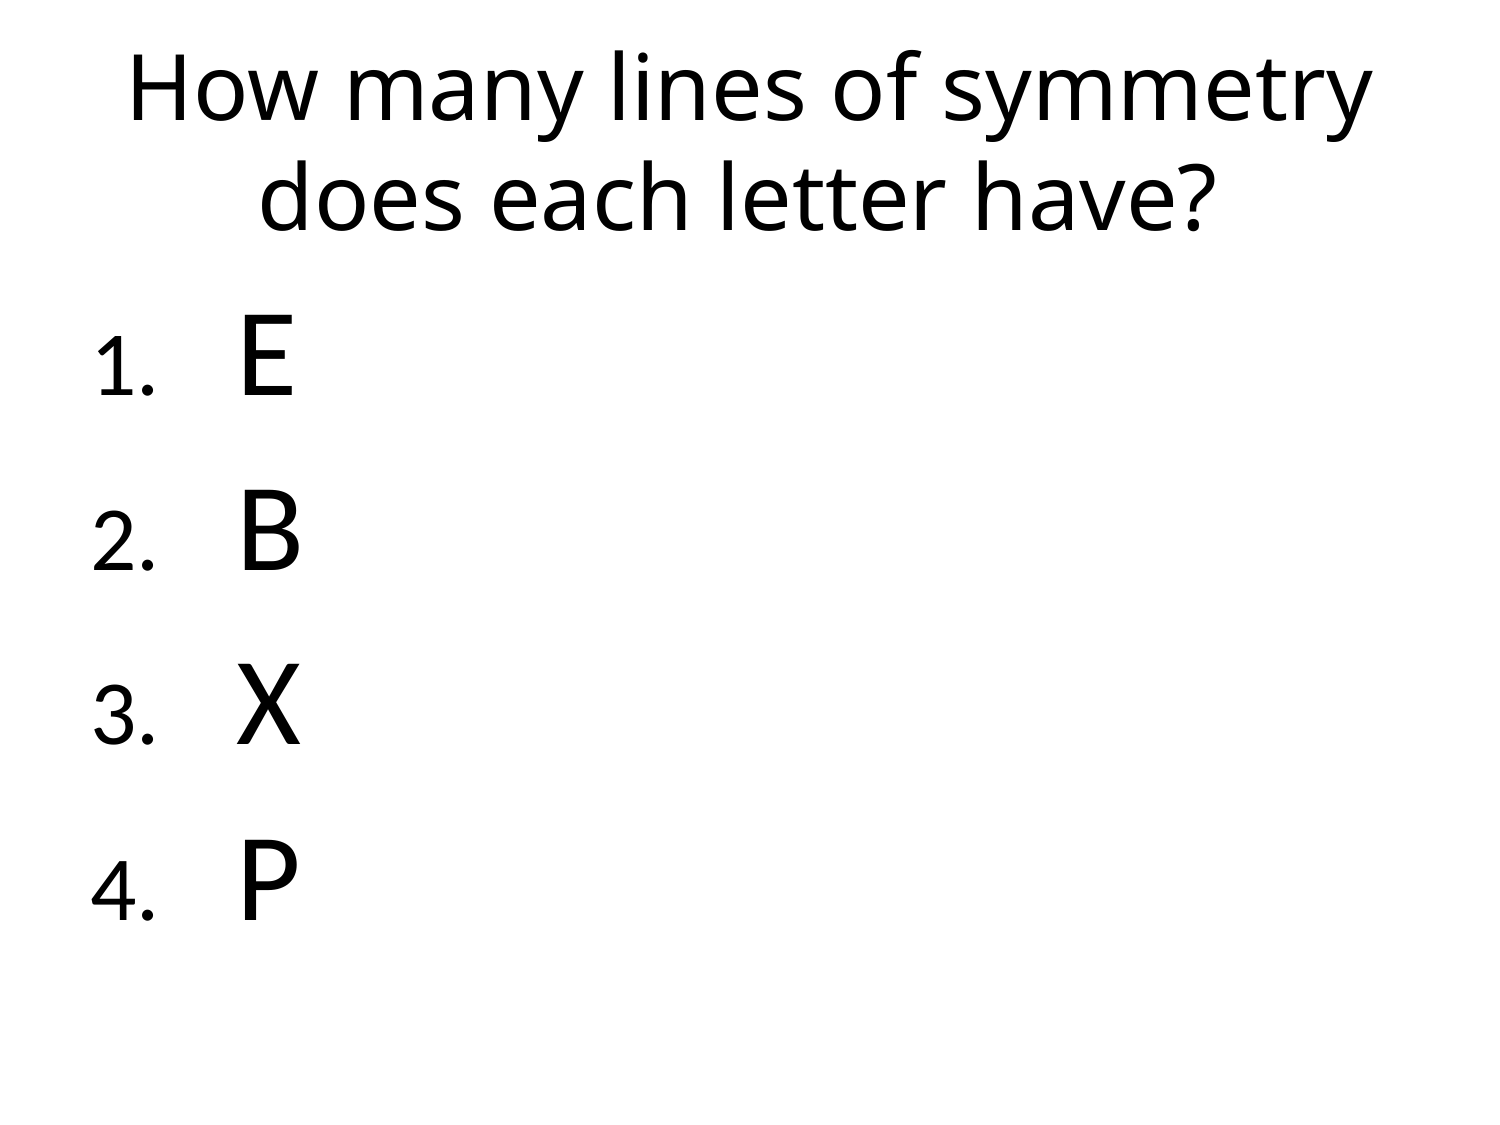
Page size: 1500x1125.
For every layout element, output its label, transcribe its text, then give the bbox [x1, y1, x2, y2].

title How many lines of symmetry does each letter have? [75, 45, 1425, 233]
list E B X P [75, 262, 1425, 1005]
